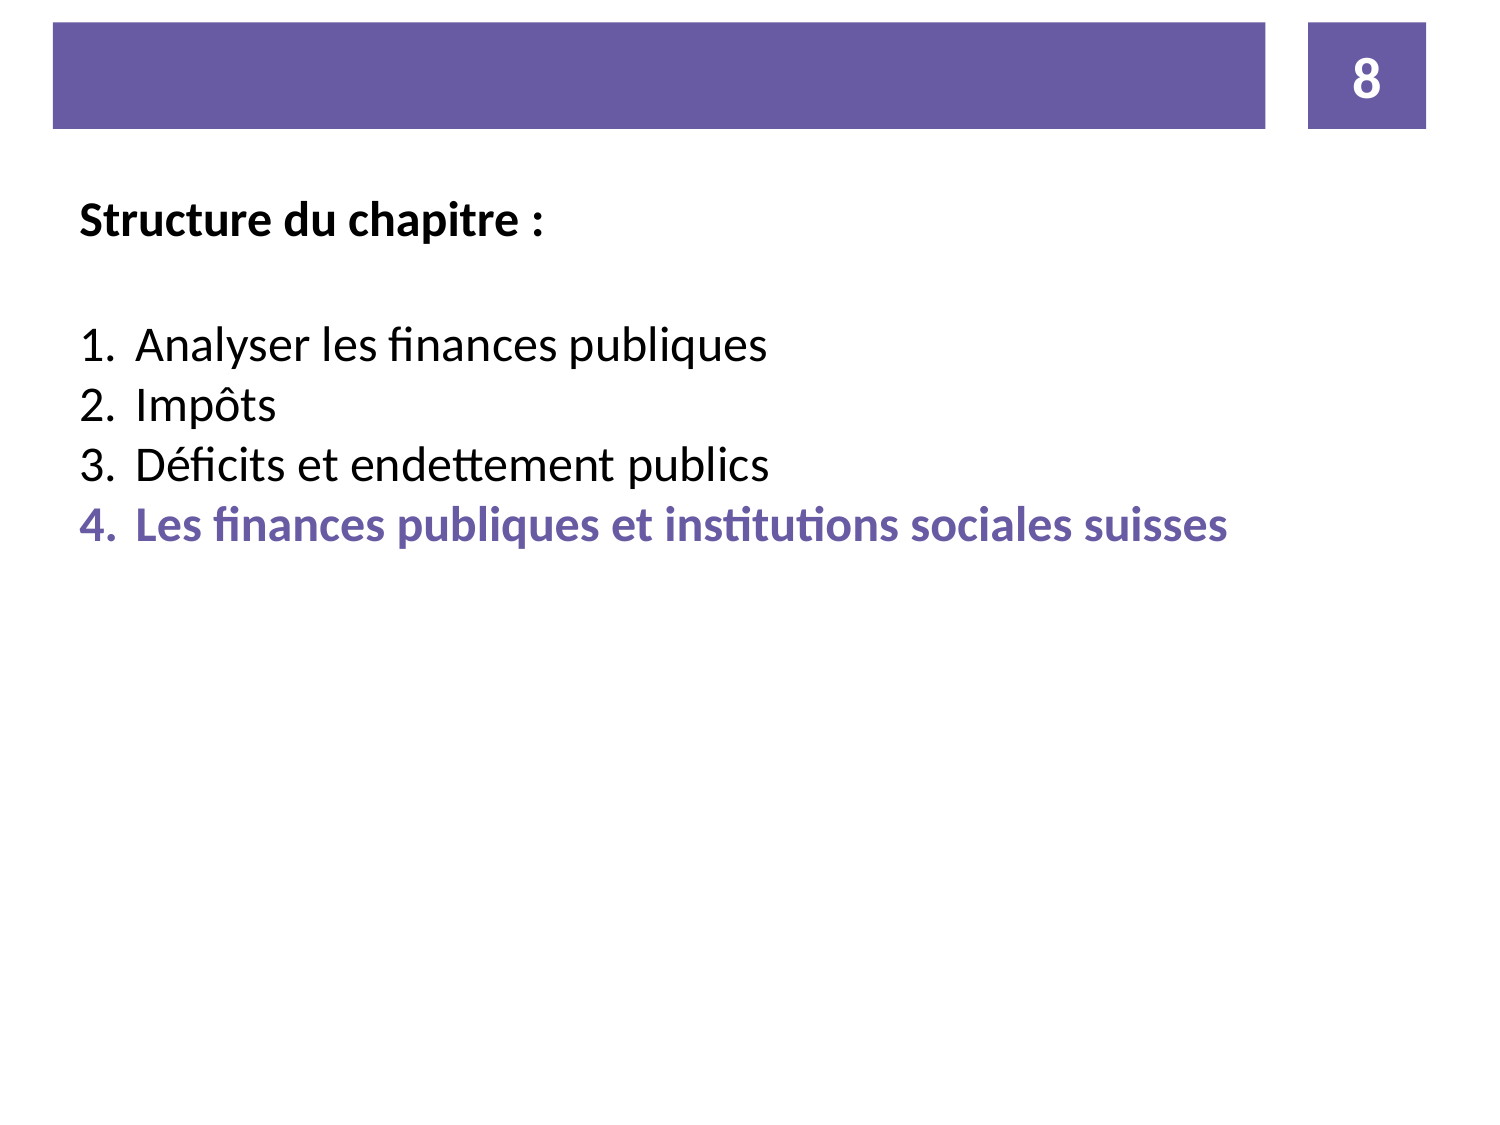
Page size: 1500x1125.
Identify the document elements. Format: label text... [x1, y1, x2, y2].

text_box Structure du chapitre : Analyser les finances publiques Impôts Déficits et endettement publics Les finances publiques et institutions sociales suisses [64, 178, 1426, 559]
text_box [52, 22, 1266, 129]
text_box 8 [1308, 22, 1427, 129]
